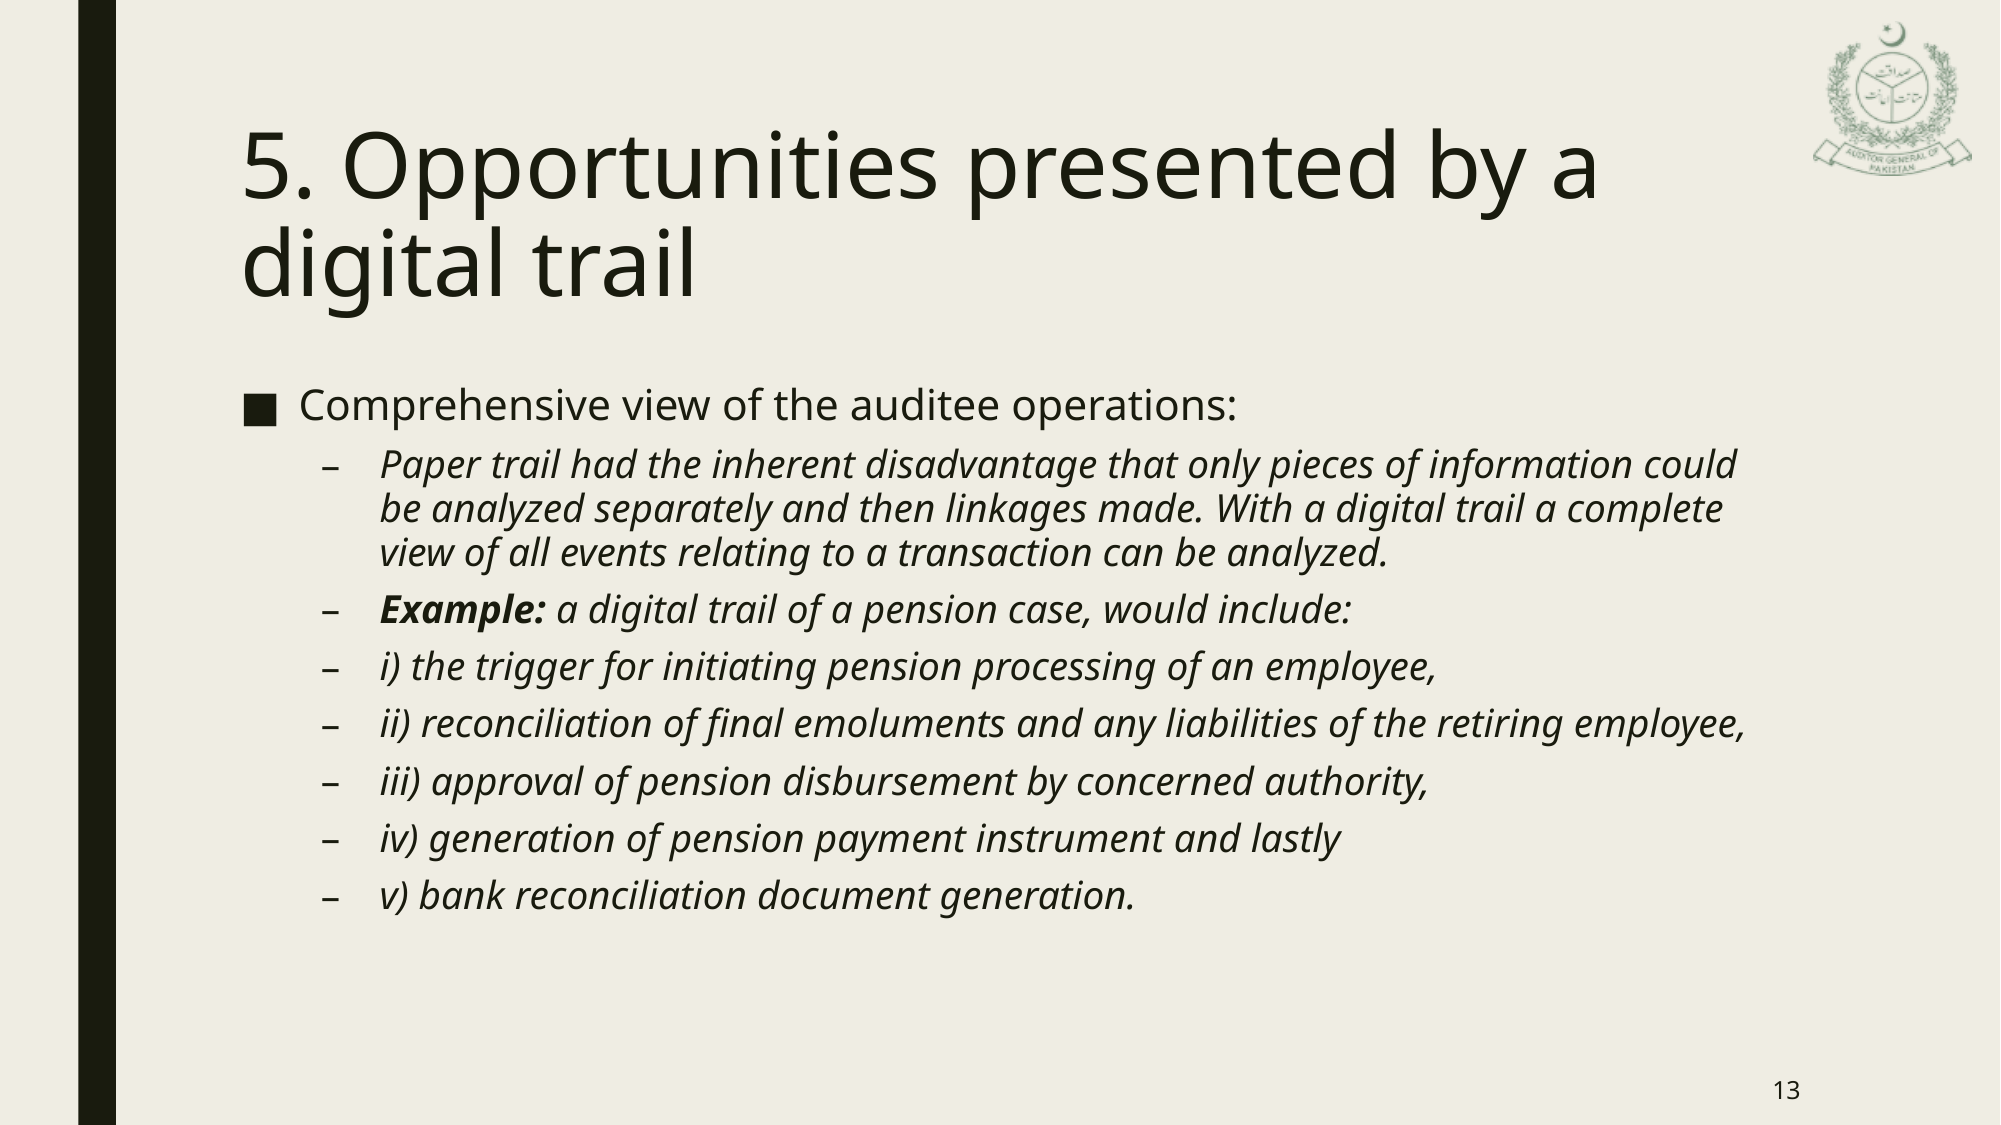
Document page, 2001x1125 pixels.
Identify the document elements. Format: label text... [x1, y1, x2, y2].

slide_number 13 [1553, 1058, 1816, 1125]
title 5. Opportunities presented by a digital trail [225, 112, 1800, 357]
list Comprehensive view of the auditee operations: Paper trail had the inherent disadvantage that only pieces of information could be analyzed separately and then linkages made. With a digital trail a complete view of all events relating to a transaction can be analyzed. Example: a digital trail of a pension case, would include: i) the trigger for initiating pension processing of an employee, ii) reconciliation of final emoluments and any liabilities of the retiring employee, iii) approval of pension disbursement by concerned authority, iv) generation of pension payment instrument and lastly v) bank reconciliation document generation. [225, 375, 1800, 963]
